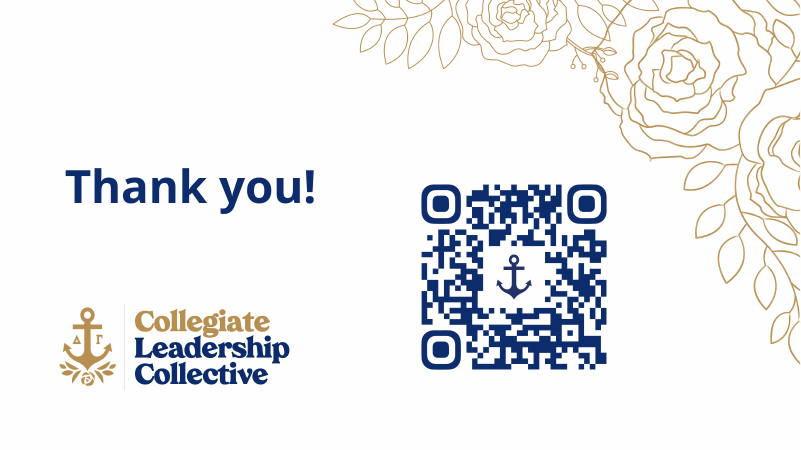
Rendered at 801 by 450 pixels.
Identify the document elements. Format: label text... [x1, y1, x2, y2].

picture [0, 0, 801, 450]
list Thank you! [50, 150, 434, 213]
